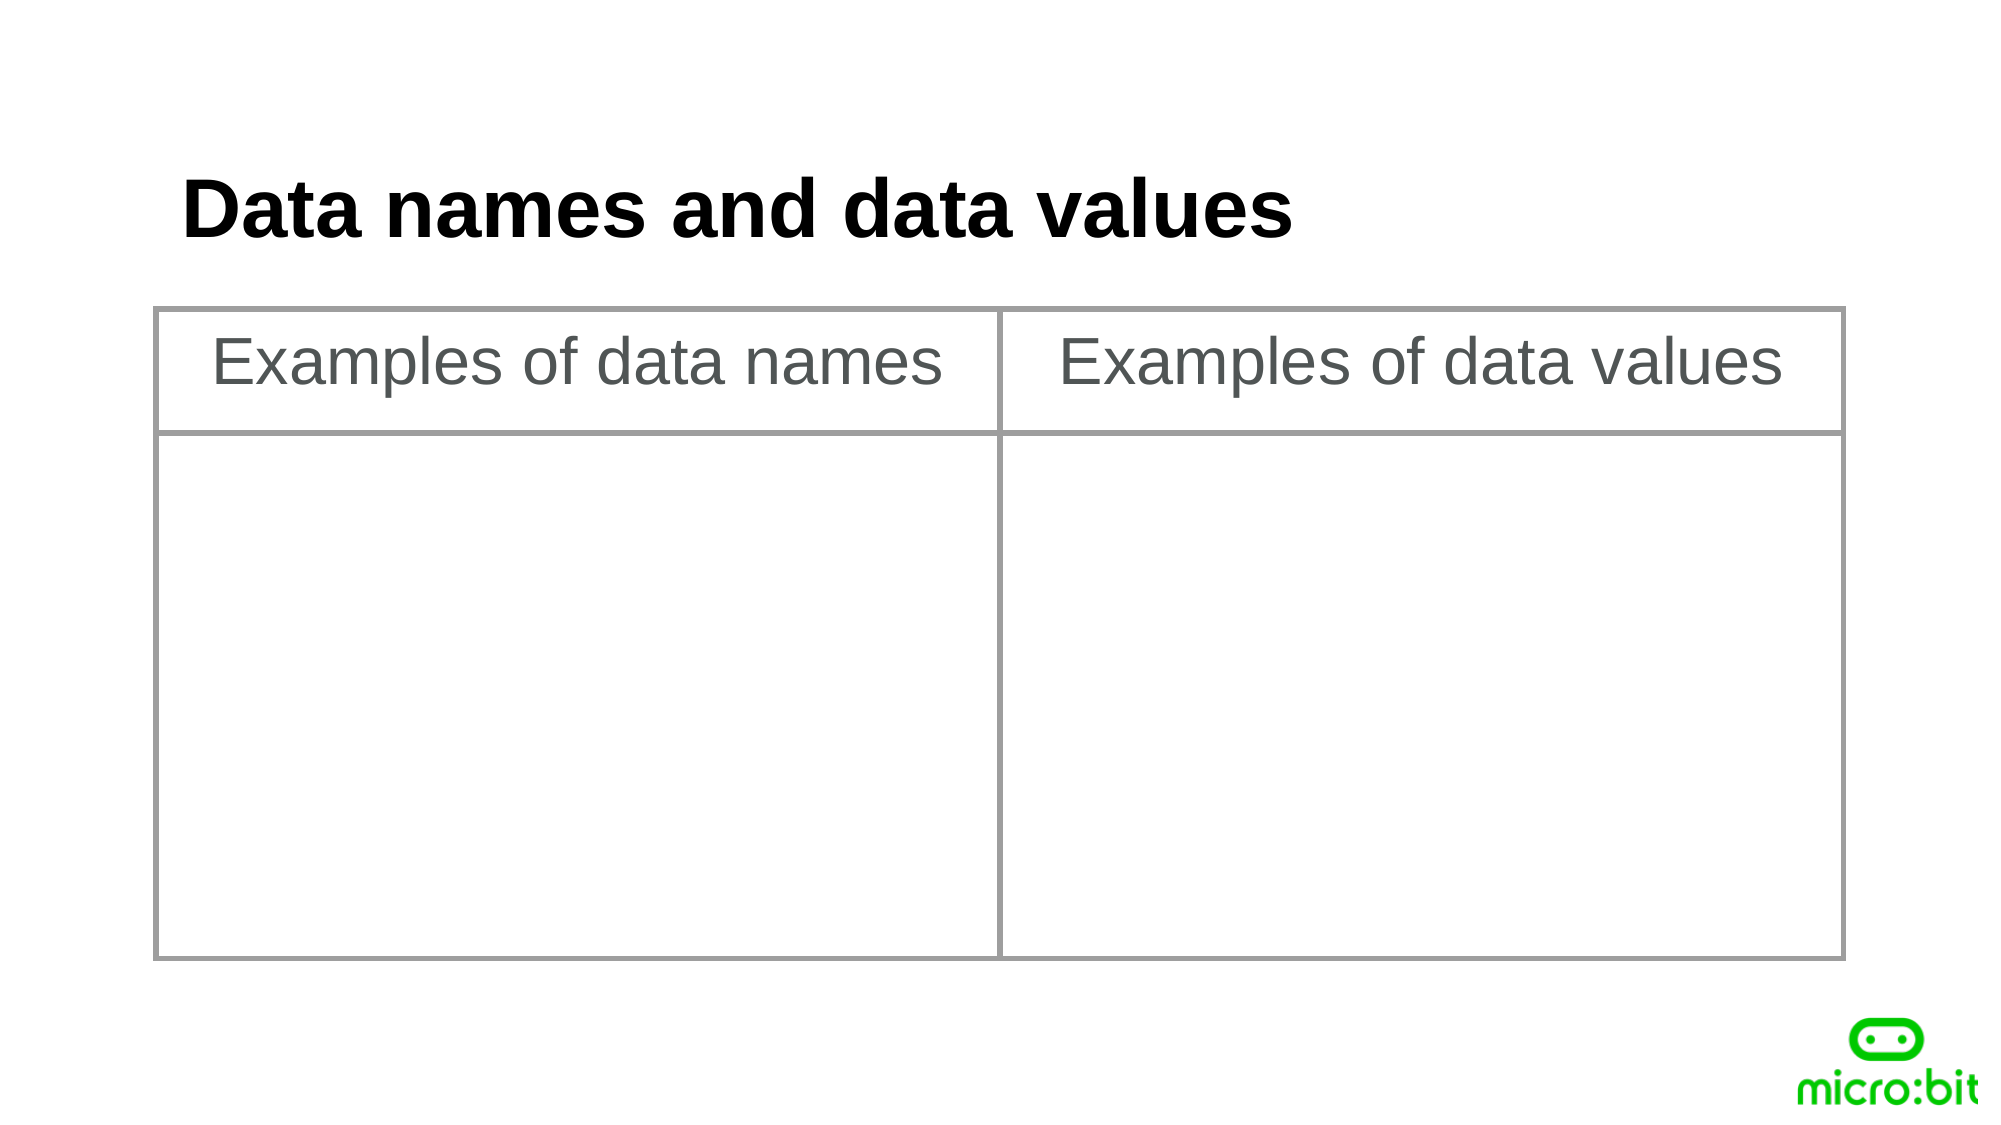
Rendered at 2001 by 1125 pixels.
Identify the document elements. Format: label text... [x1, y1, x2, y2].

picture [1797, 1017, 1978, 1106]
table_header Examples of data names [159, 312, 997, 430]
table_cell [1003, 436, 1841, 956]
table_header Examples of data values [1003, 312, 1841, 430]
table_cell [159, 436, 997, 956]
text_box Data names and data values [166, 60, 1918, 884]
